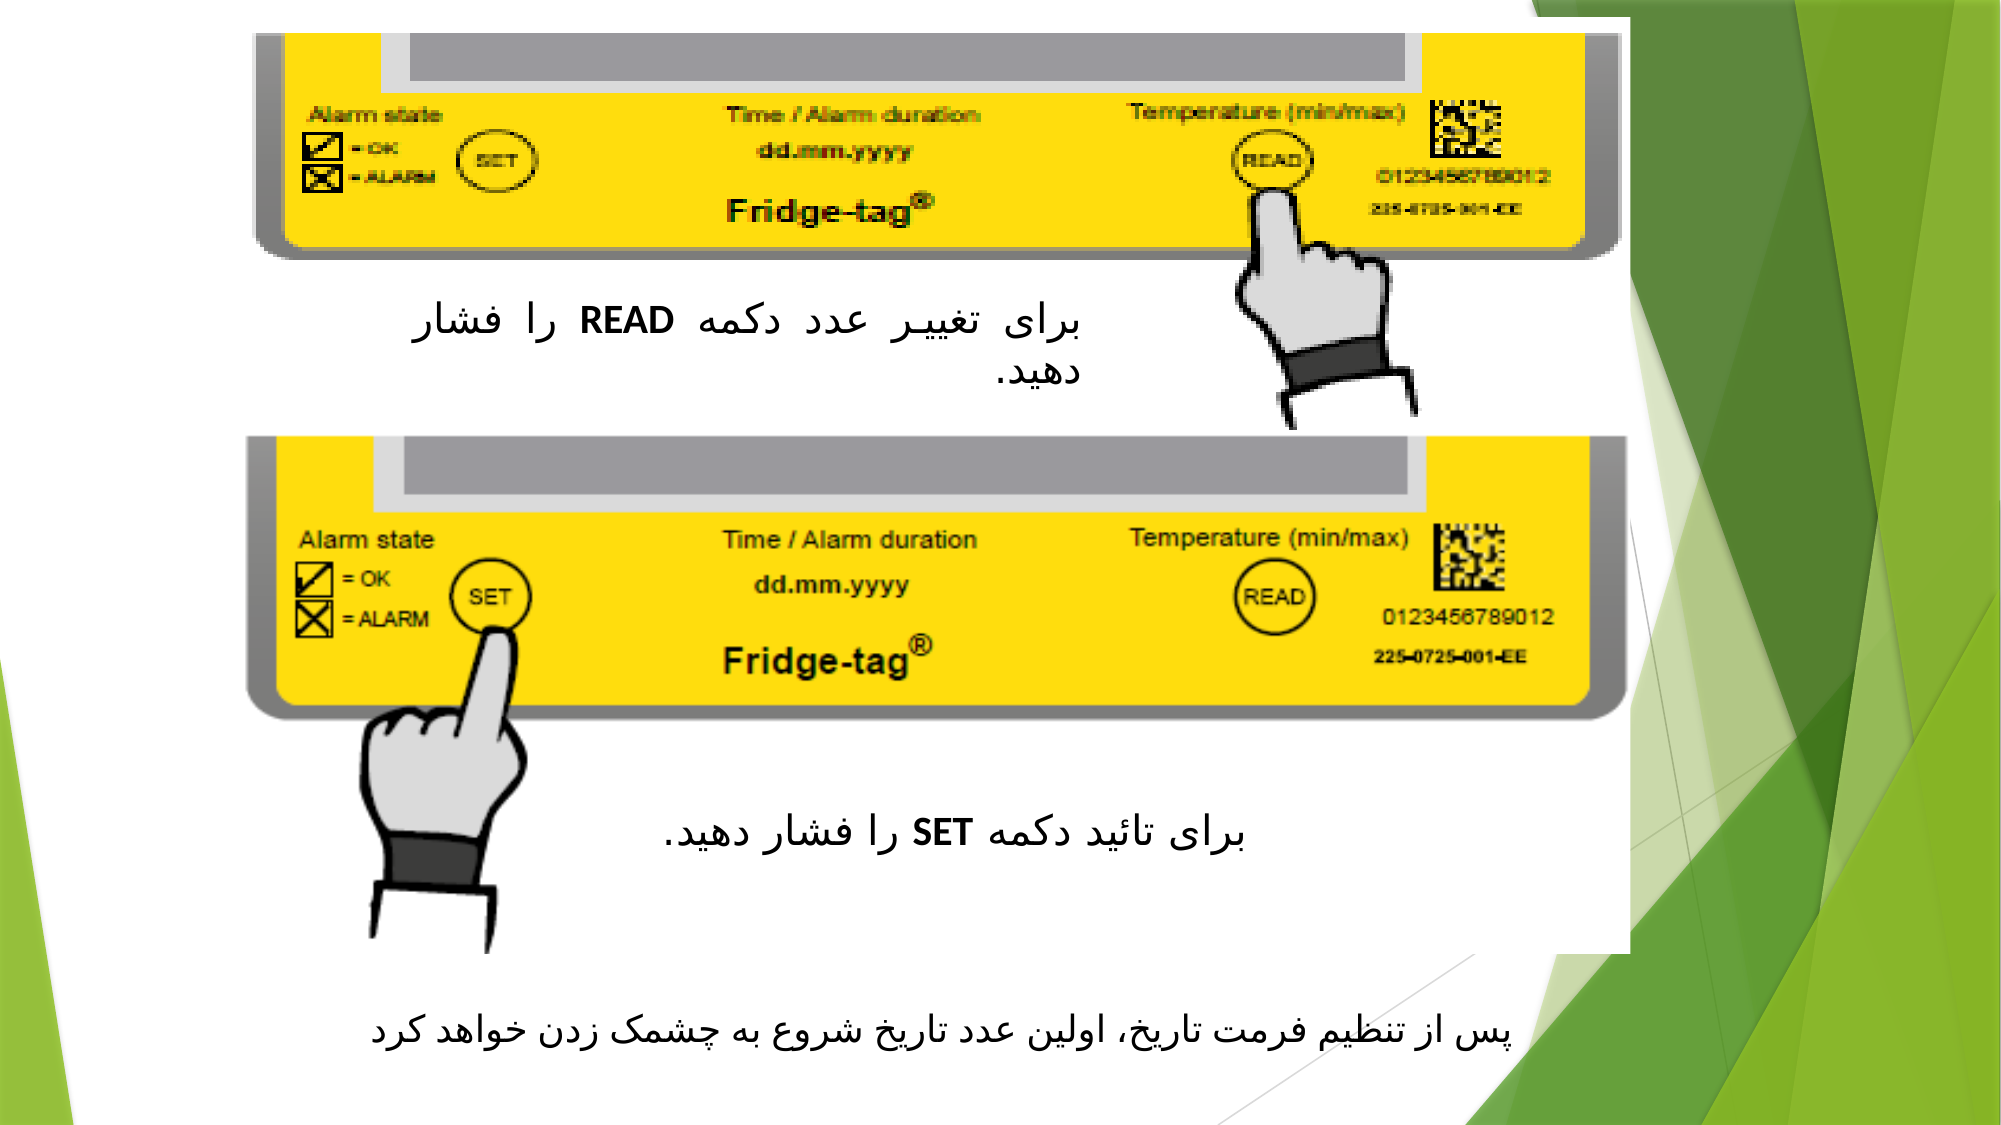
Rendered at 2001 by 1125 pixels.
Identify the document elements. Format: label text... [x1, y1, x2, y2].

text_box پس از تنظیم فرمت تاریخ، اولین عدد تاریخ شروع به چشمک زدن خواهد کرد [244, 997, 1631, 1103]
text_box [243, 16, 1631, 429]
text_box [243, 429, 1631, 955]
